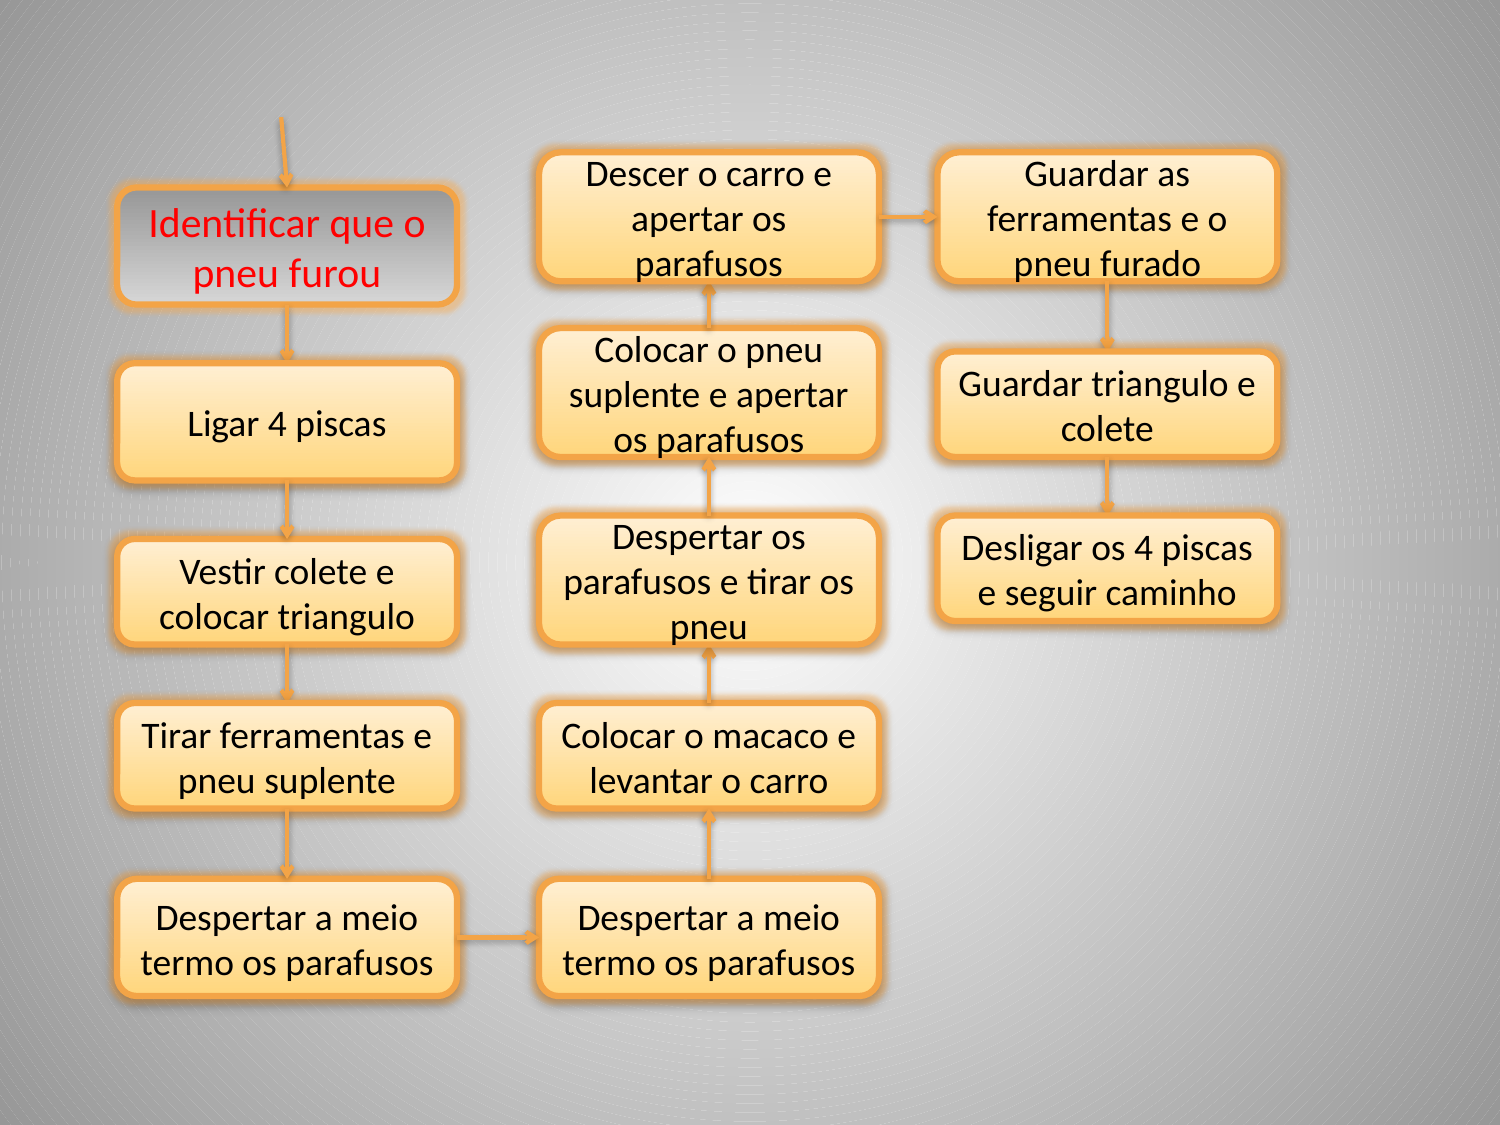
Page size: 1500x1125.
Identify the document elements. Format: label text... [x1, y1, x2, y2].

text_box Despertar a meio termo os parafusos [116, 877, 458, 997]
text_box Desligar os 4 piscas e seguir caminho [936, 514, 1279, 622]
text_box Ligar 4 piscas [116, 362, 458, 482]
text_box Despertar a meio termo os parafusos [538, 877, 880, 997]
text_box Colocar o macaco e levantar o carro [538, 702, 880, 810]
text_box Guardar triangulo e colete [936, 350, 1279, 458]
text_box Descer o carro e apertar os parafusos [538, 151, 880, 283]
text_box Guardar as ferramentas e o pneu furado [936, 151, 1279, 283]
text_box Identificar que o pneu furou [115, 185, 460, 307]
text_box Despertar os parafusos e tirar os pneu [538, 514, 880, 646]
text_box Tirar ferramentas e pneu suplente [116, 702, 458, 810]
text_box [248, 149, 320, 156]
text_box Vestir colete e colocar triangulo [116, 538, 458, 646]
text_box Colocar o pneu suplente e apertar os parafusos [538, 327, 880, 458]
